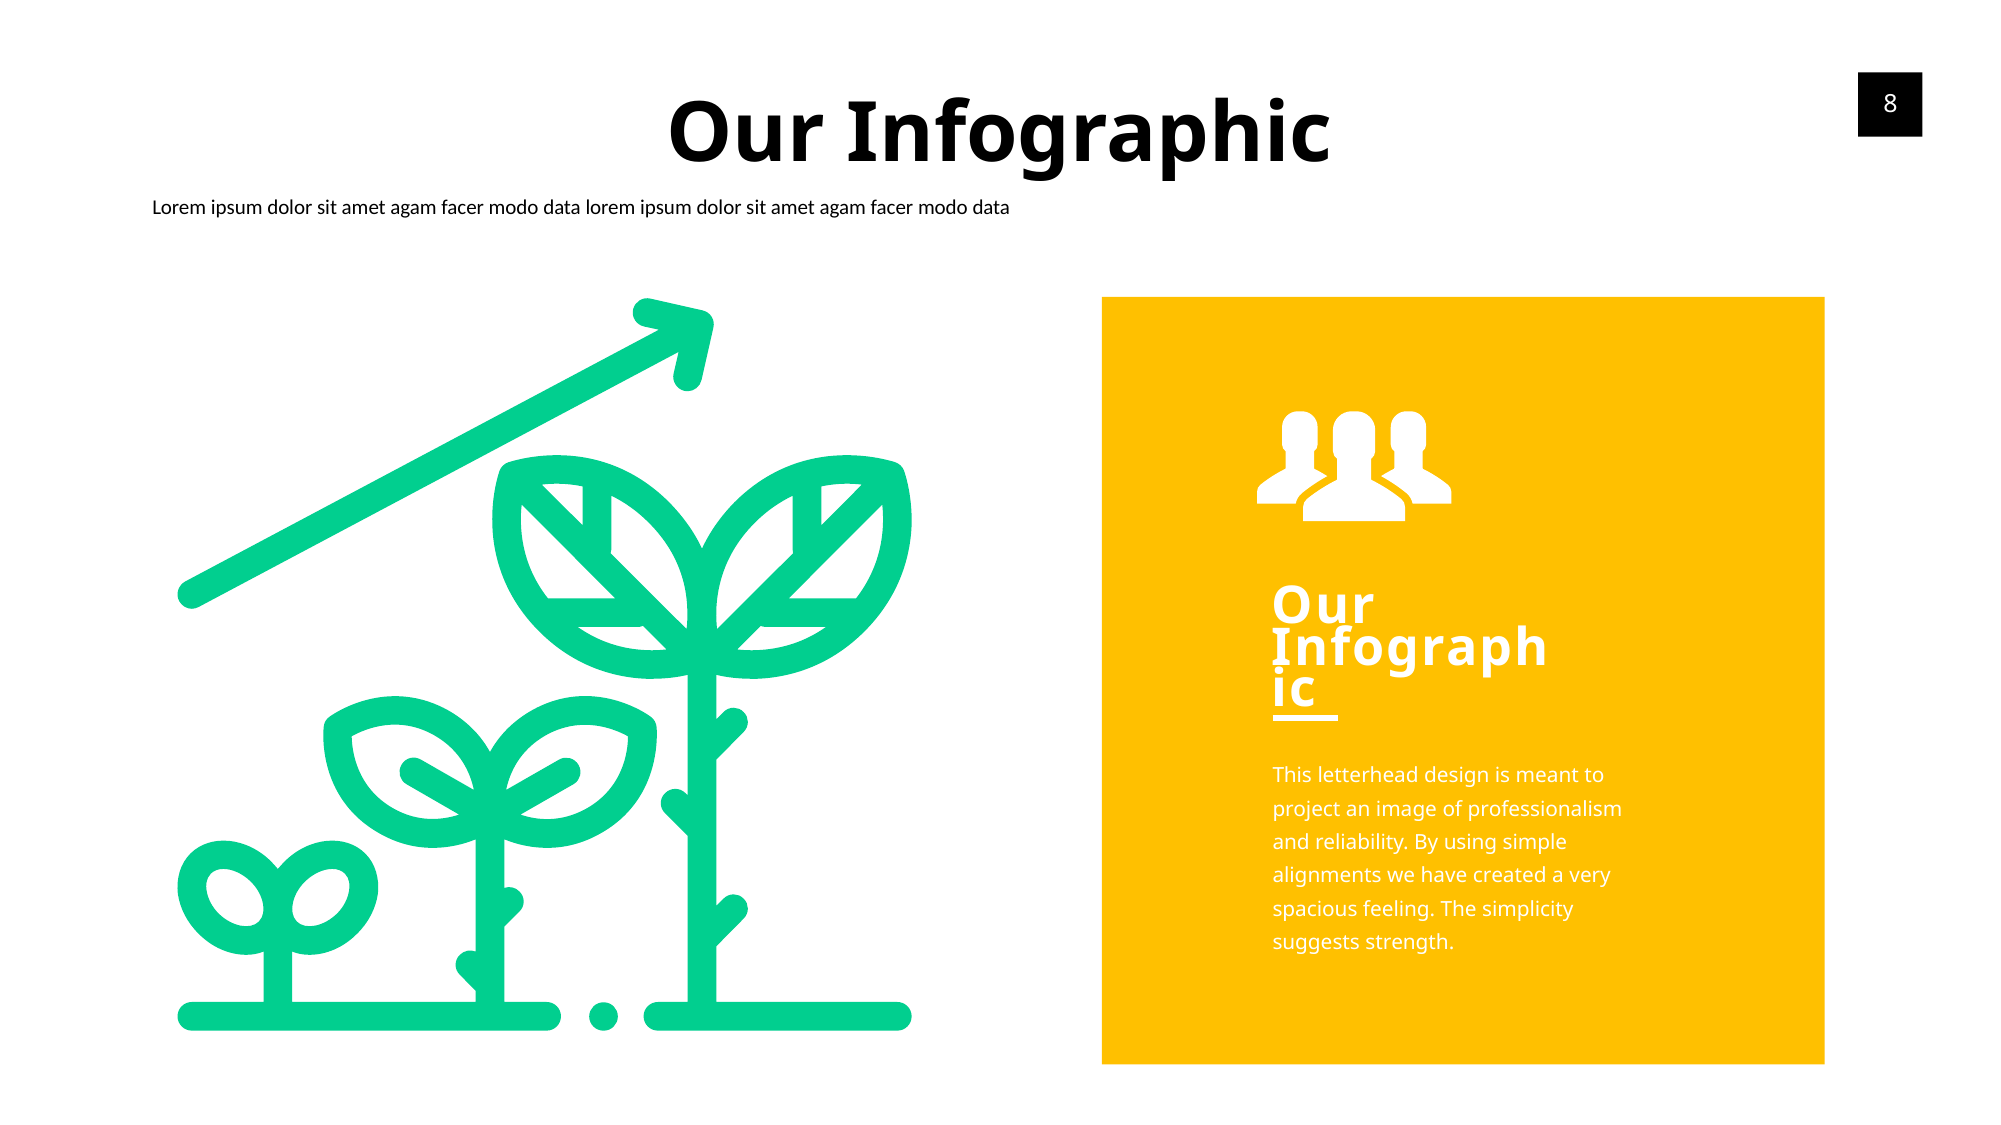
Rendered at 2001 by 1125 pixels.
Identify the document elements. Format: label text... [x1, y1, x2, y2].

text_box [175, 296, 913, 1031]
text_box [1101, 296, 1825, 1065]
title Our Infographic [137, 78, 1863, 186]
slide_number 8 [1863, 78, 1927, 130]
subtitle Lorem ipsum dolor sit amet agam facer modo data lorem ipsum dolor sit amet agam facer modo data [137, 186, 1863, 227]
